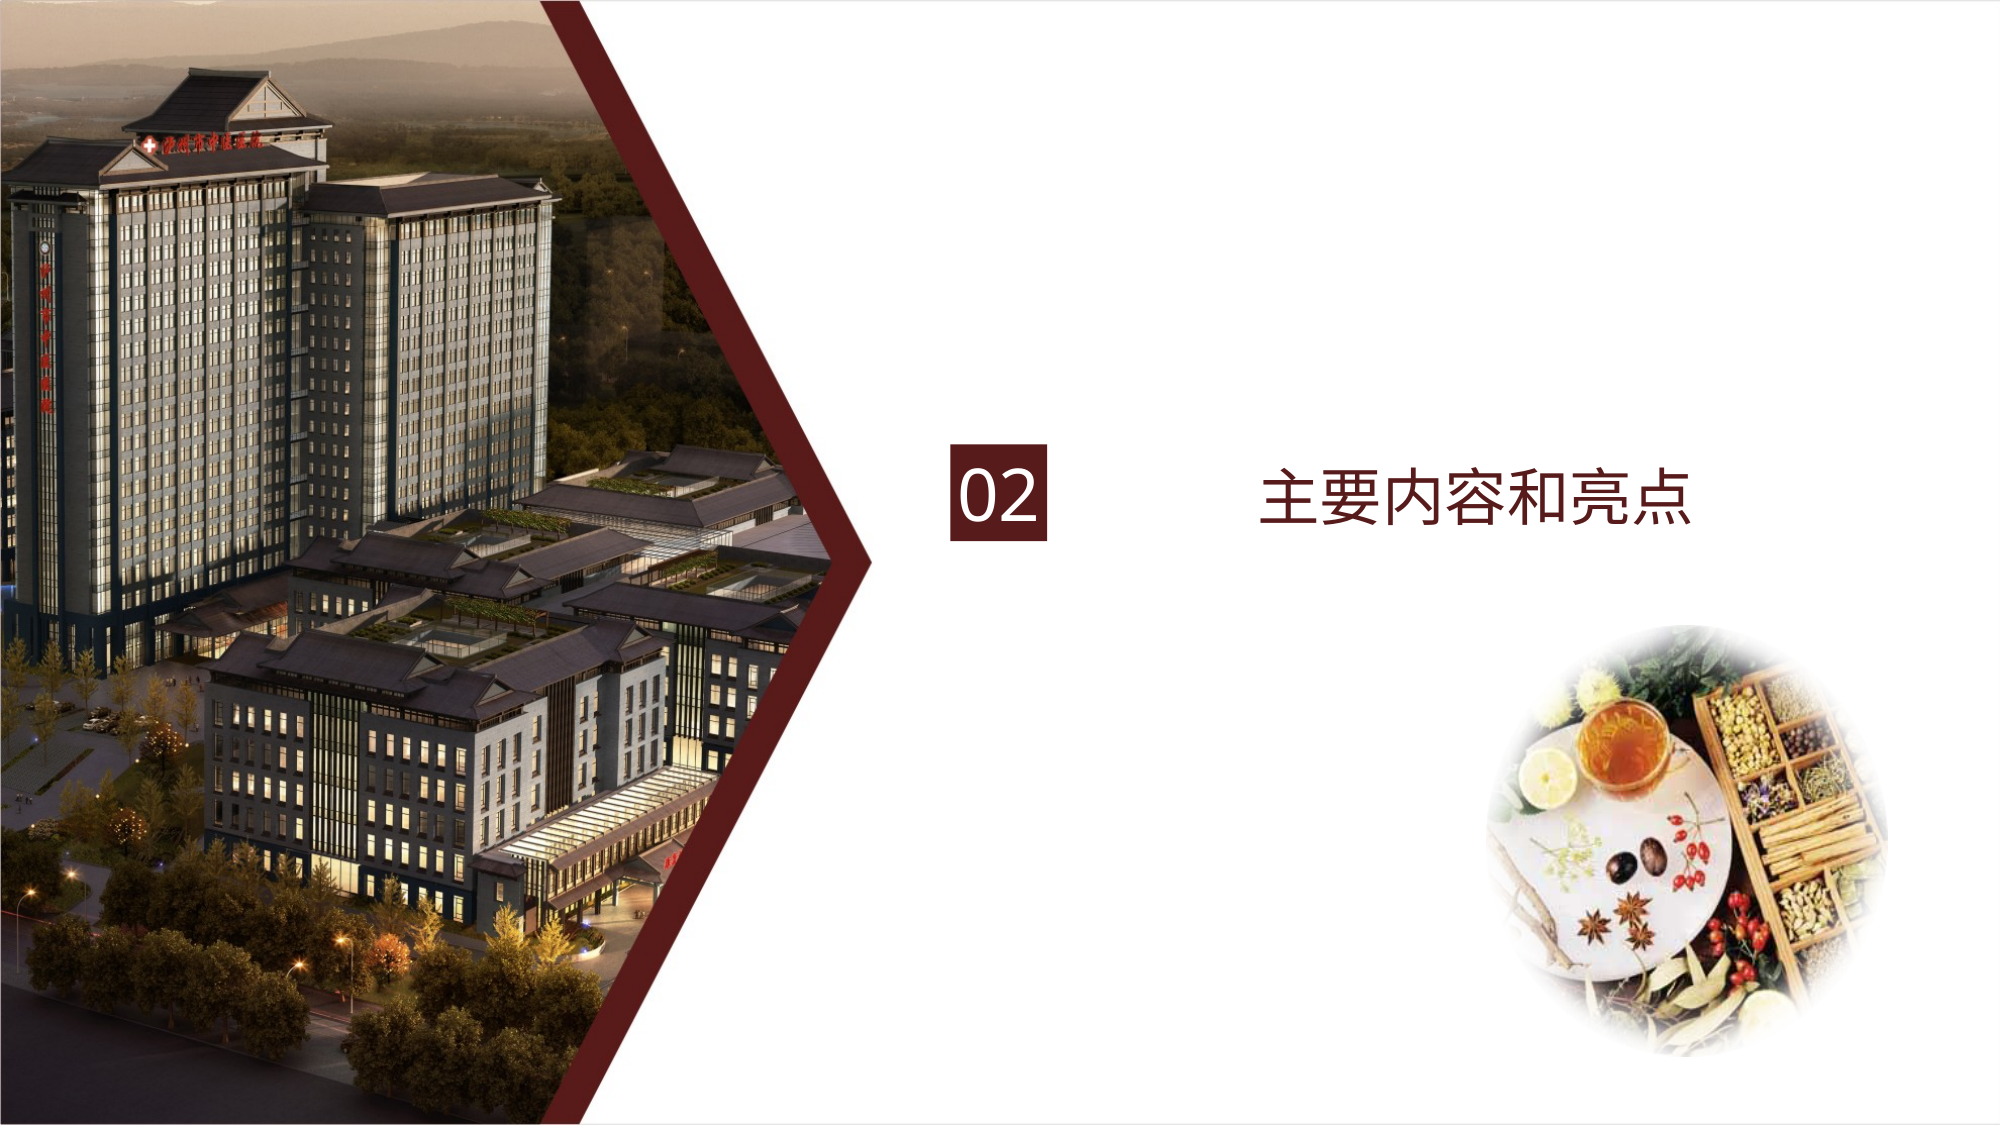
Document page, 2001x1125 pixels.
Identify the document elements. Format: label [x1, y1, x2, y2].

text_box [947, 441, 1051, 545]
picture [0, 0, 2000, 1125]
